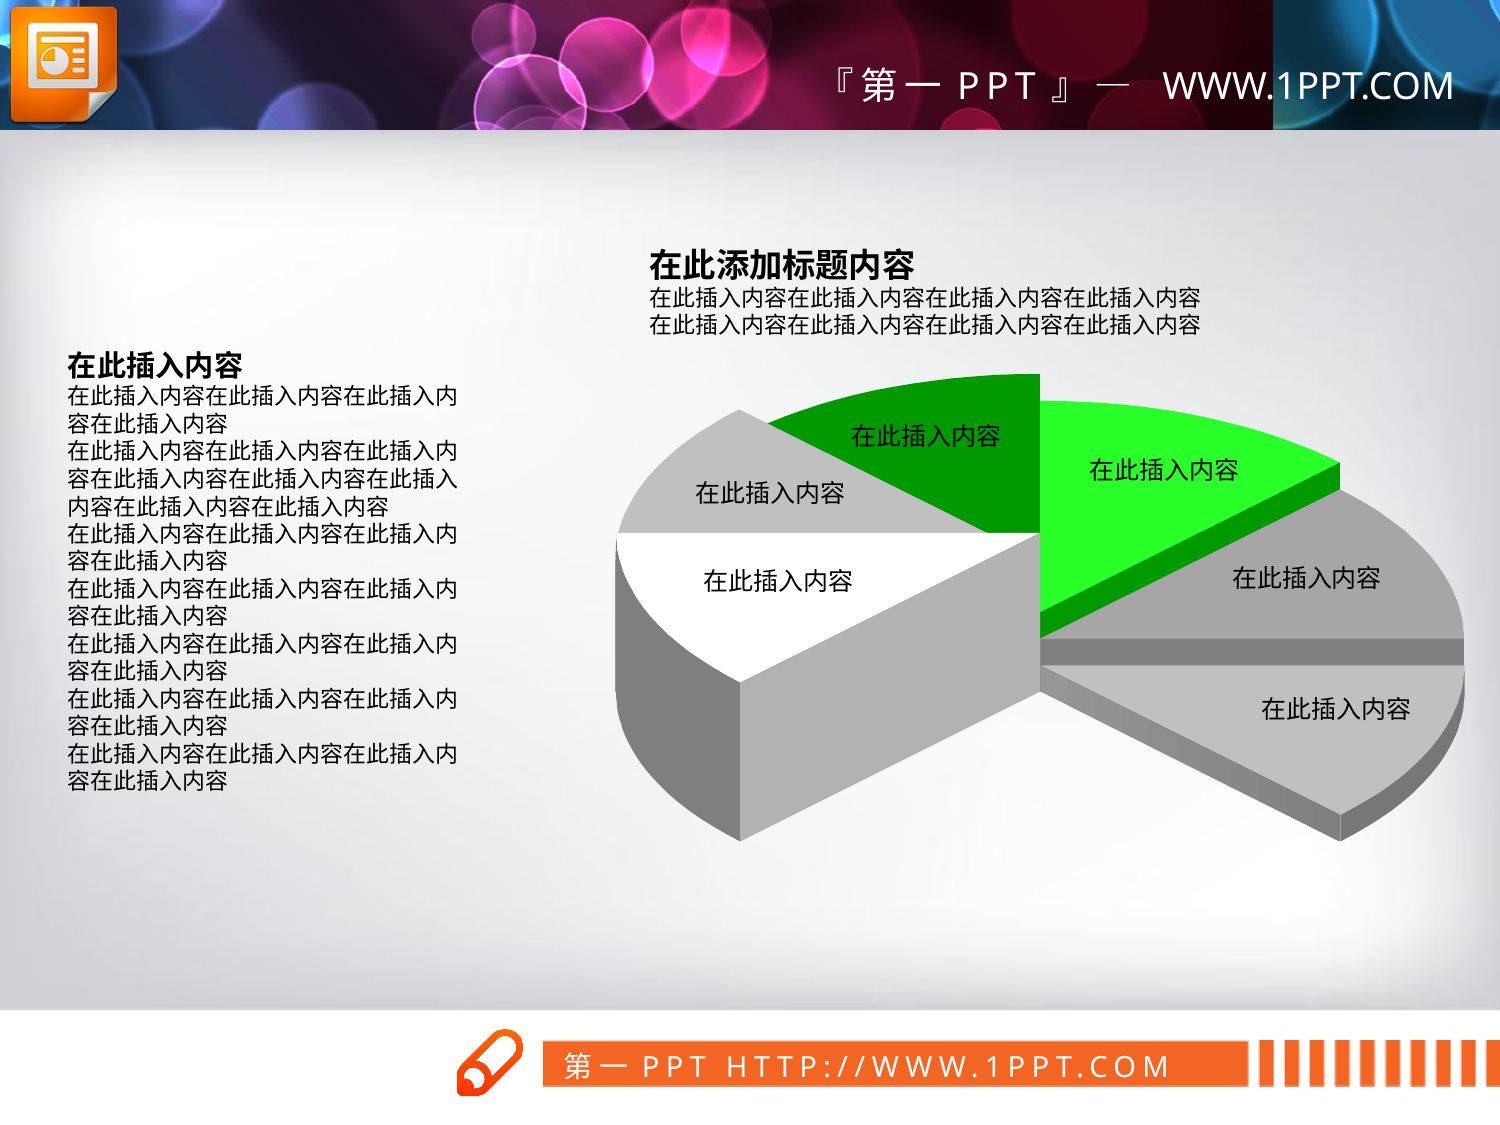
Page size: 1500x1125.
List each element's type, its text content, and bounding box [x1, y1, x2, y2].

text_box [1040, 664, 1465, 842]
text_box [615, 532, 1041, 842]
picture [543, 1040, 1500, 1087]
picture [0, 0, 1500, 1012]
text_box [739, 373, 1040, 407]
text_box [1039, 489, 1465, 664]
text_box 在此插入内容 在此插入内容在此插入内容在此插入内容在此插入内容 在此插入内容在此插入内容在此插入内容在此插入内容在此插入内容在此插入内容在此插入内容在此插入内容 在此插入内容在此插入内容在此插入内容在此插入内容 在此插入内容在此插入内容在此插入内容在此插入内容 在此插入内容在此插入内容在此插入内容在此插入内容 在此插入内容在此插入内容在此插入内容在此插入内容 在此插入内容在此插入内容在此插入内容在此插入内容 [53, 304, 477, 829]
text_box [614, 409, 1040, 532]
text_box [1039, 400, 1341, 487]
text_box 在此添加标题内容 在此插入内容在此插入内容在此插入内容在此插入内容 在此插入内容在此插入内容在此插入内容在此插入内容 [634, 196, 1250, 346]
